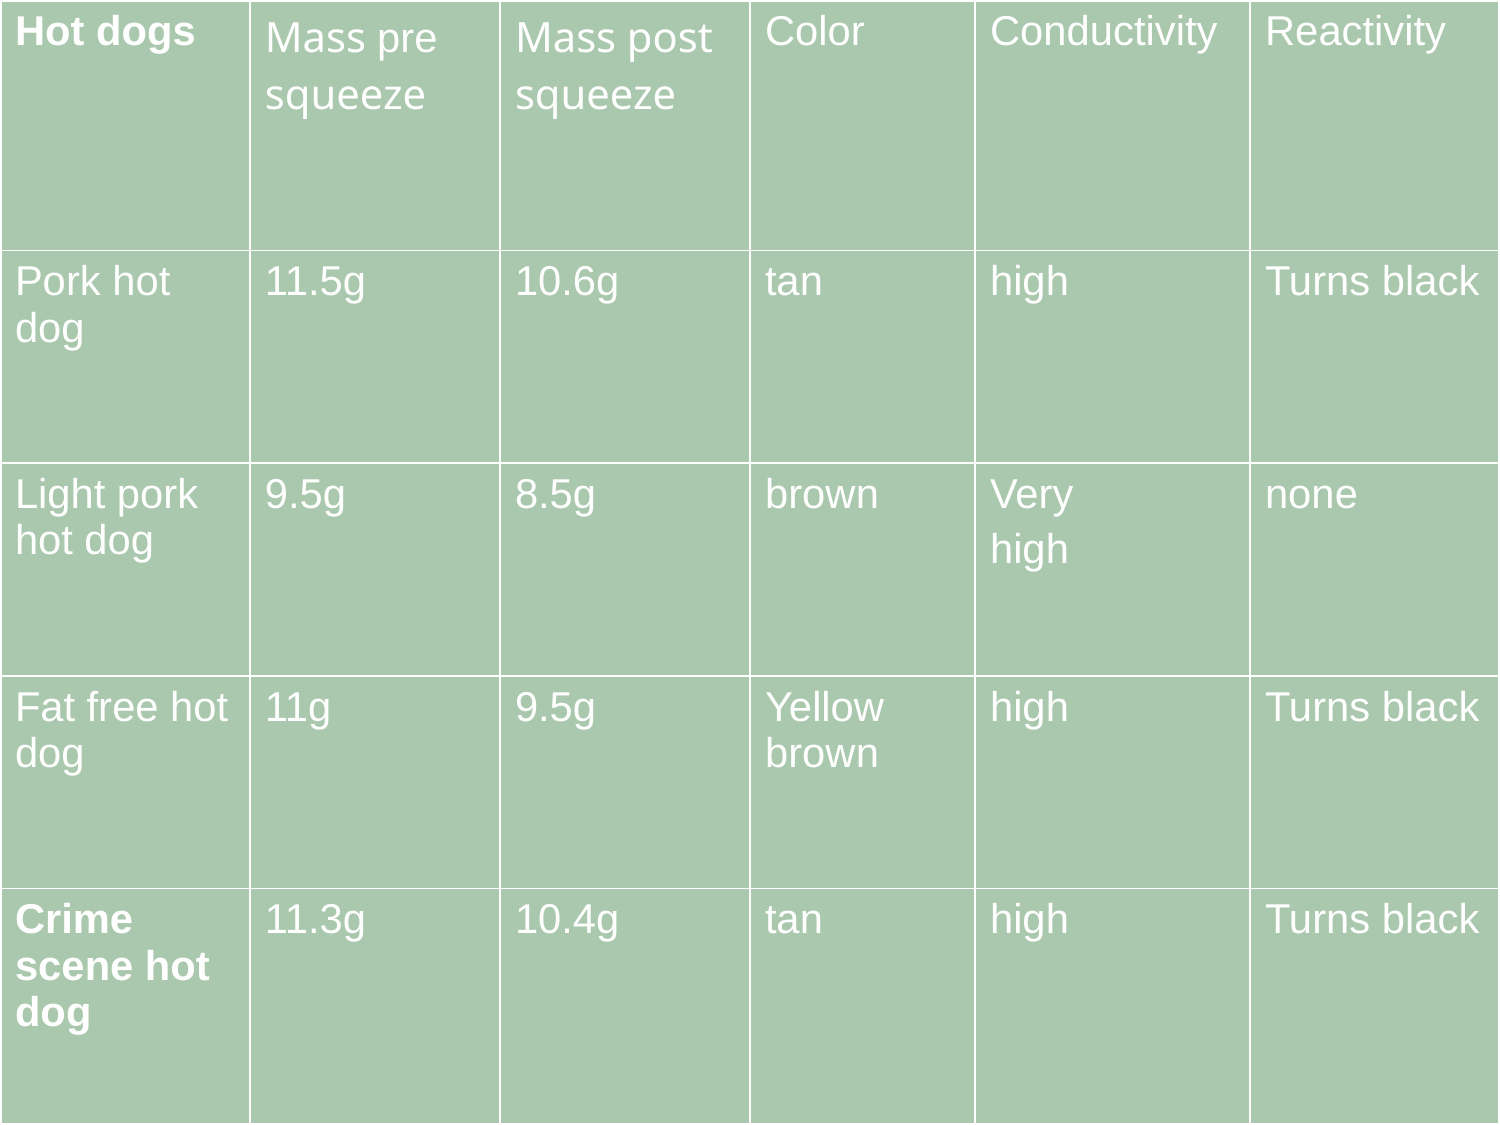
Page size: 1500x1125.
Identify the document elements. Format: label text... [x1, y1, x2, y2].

table_cell Yellow brown [751, 677, 974, 888]
table_cell brown [751, 464, 974, 675]
table_cell Light pork hot dog [2, 464, 249, 675]
table_cell none [1251, 464, 1498, 675]
table_cell Crime scene hot dog [2, 889, 249, 1123]
table_cell 10.4g [501, 889, 749, 1123]
table_cell 11g [251, 677, 499, 888]
table_cell 11.5g [251, 251, 499, 462]
table_header Mass post squeeze [501, 2, 749, 250]
table_cell tan [751, 889, 974, 1123]
table_cell Pork hot dog [2, 251, 249, 462]
table_header Reactivity [1251, 2, 1498, 250]
table_header Hot dogs [2, 2, 249, 250]
table_cell Turns black [1251, 677, 1498, 888]
table_cell Turns black [1251, 889, 1498, 1123]
table_cell 11.3g [251, 889, 499, 1123]
table_cell 9.5g [501, 677, 749, 888]
table_header Mass pre squeeze [251, 2, 499, 250]
table_cell 9.5g [251, 464, 499, 675]
table_cell Turns black [1251, 251, 1498, 462]
table_header Conductivity [976, 2, 1249, 250]
table_header Color [751, 2, 974, 250]
table_cell Very high [976, 464, 1249, 675]
table_cell Fat free hot dog [2, 677, 249, 888]
table_cell tan [751, 251, 974, 462]
table_cell high [976, 889, 1249, 1123]
table_cell 8.5g [501, 464, 749, 675]
table_cell high [976, 677, 1249, 888]
table_cell 10.6g [501, 251, 749, 462]
table_cell high [976, 251, 1249, 462]
